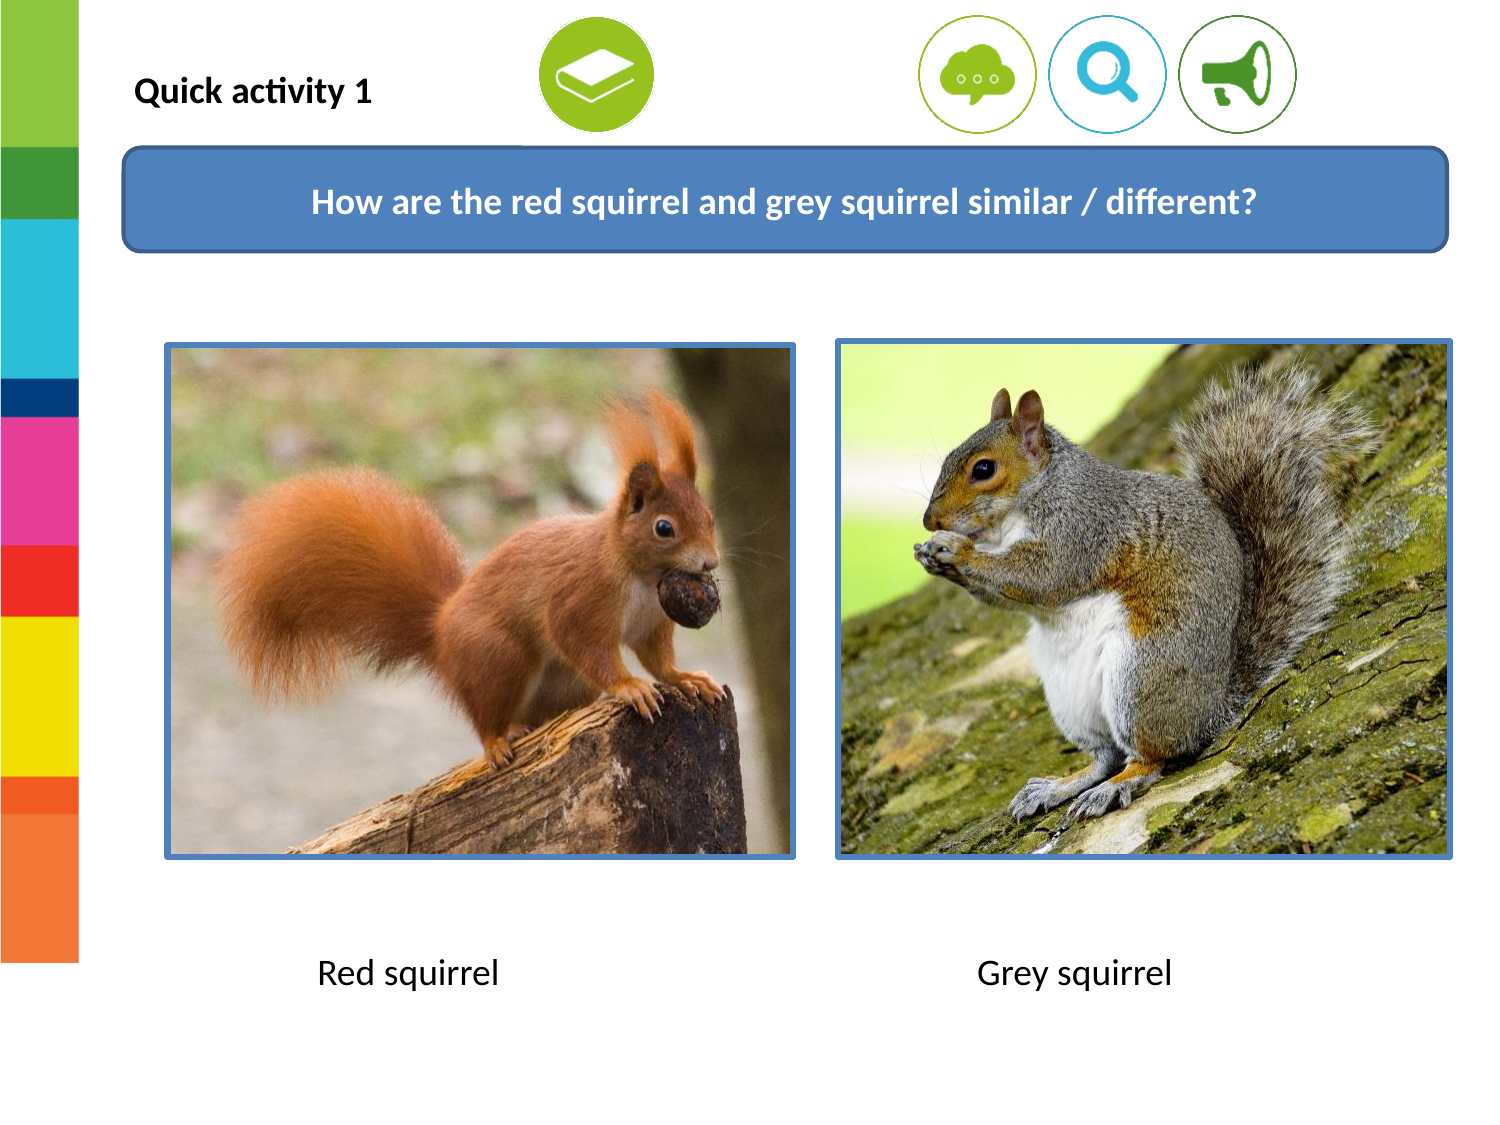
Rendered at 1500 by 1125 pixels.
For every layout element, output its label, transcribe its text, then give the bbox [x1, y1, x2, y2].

picture [918, 15, 1037, 134]
picture [537, 15, 656, 134]
picture [840, 344, 1448, 854]
picture [1048, 15, 1167, 134]
text_box How are the red squirrel and grey squirrel similar / different? [121, 145, 1450, 254]
text_box Quick activity 1 [119, 58, 388, 119]
picture [1, 0, 78, 962]
text_box Red squirrel [302, 940, 515, 1001]
picture [1177, 15, 1297, 134]
text_box Grey squirrel [962, 940, 1188, 1001]
picture [170, 348, 791, 854]
